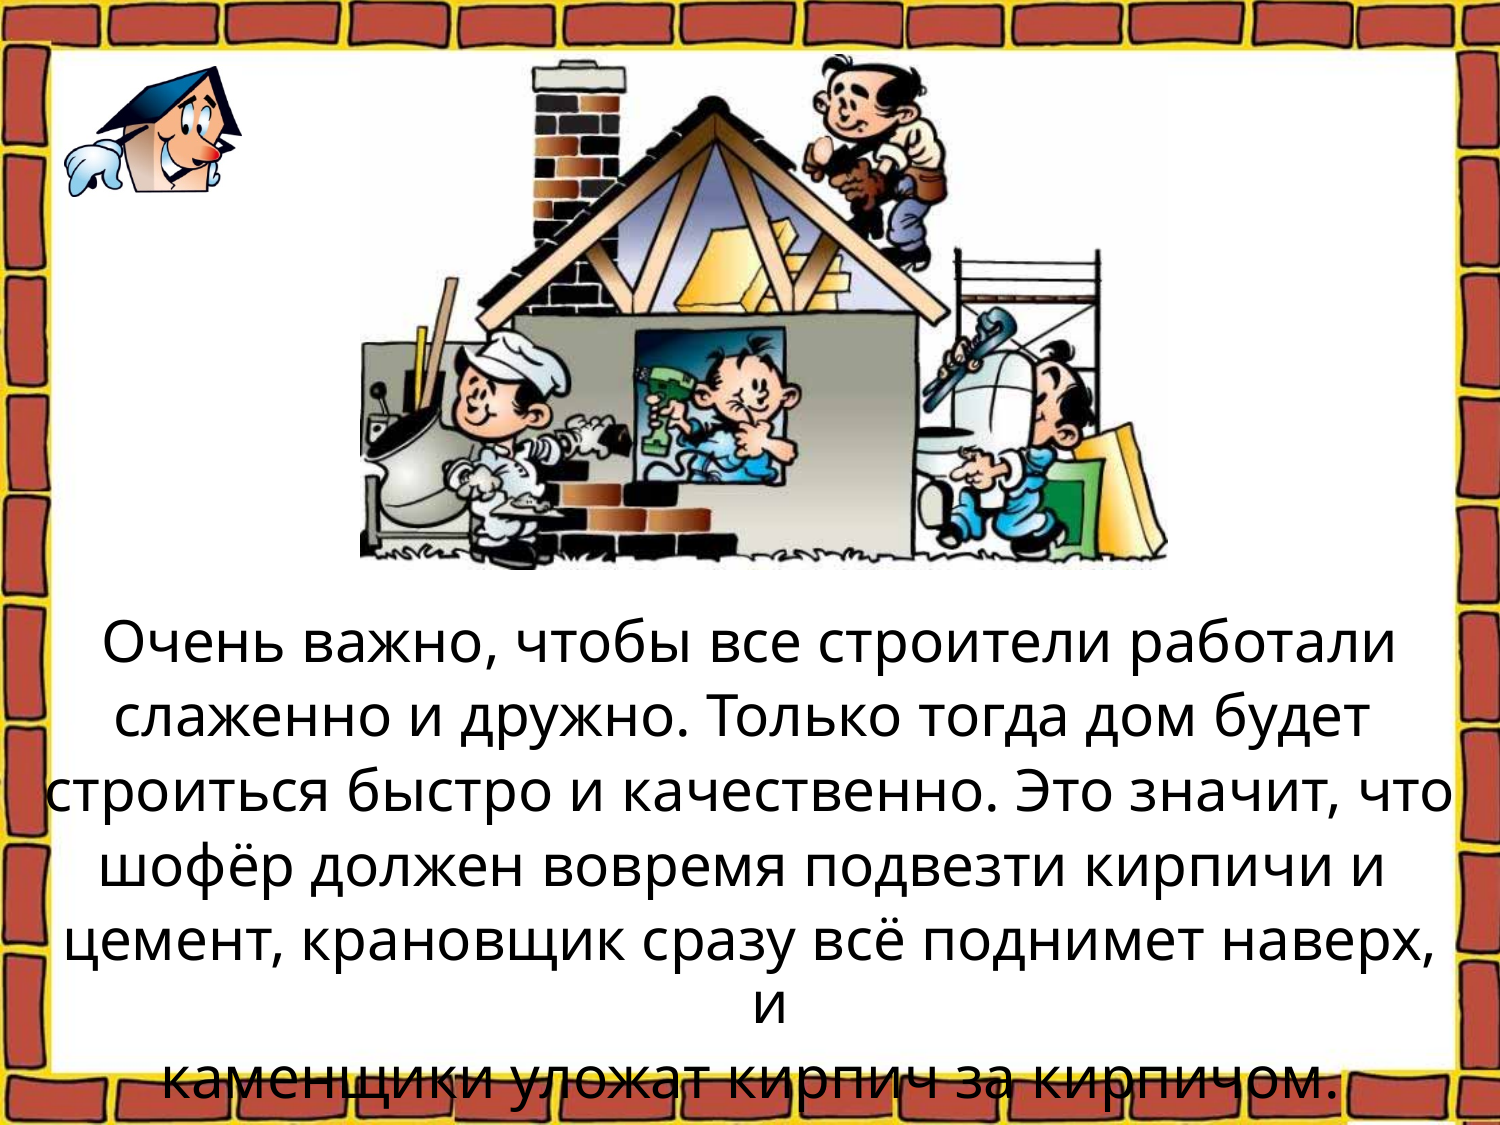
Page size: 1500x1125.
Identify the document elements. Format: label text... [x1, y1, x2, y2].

list Очень важно, чтобы все строители работали слаженно и дружно. Только тогда дом будет строиться быстро и качественно. Это значит, что шофёр должен вовремя подвезти кирпичи и цемент, крановщик сразу всё поднимет наверх, и каменщики уложат кирпич за кирпичом. [29, 604, 1471, 1083]
picture [0, 0, 1500, 1125]
